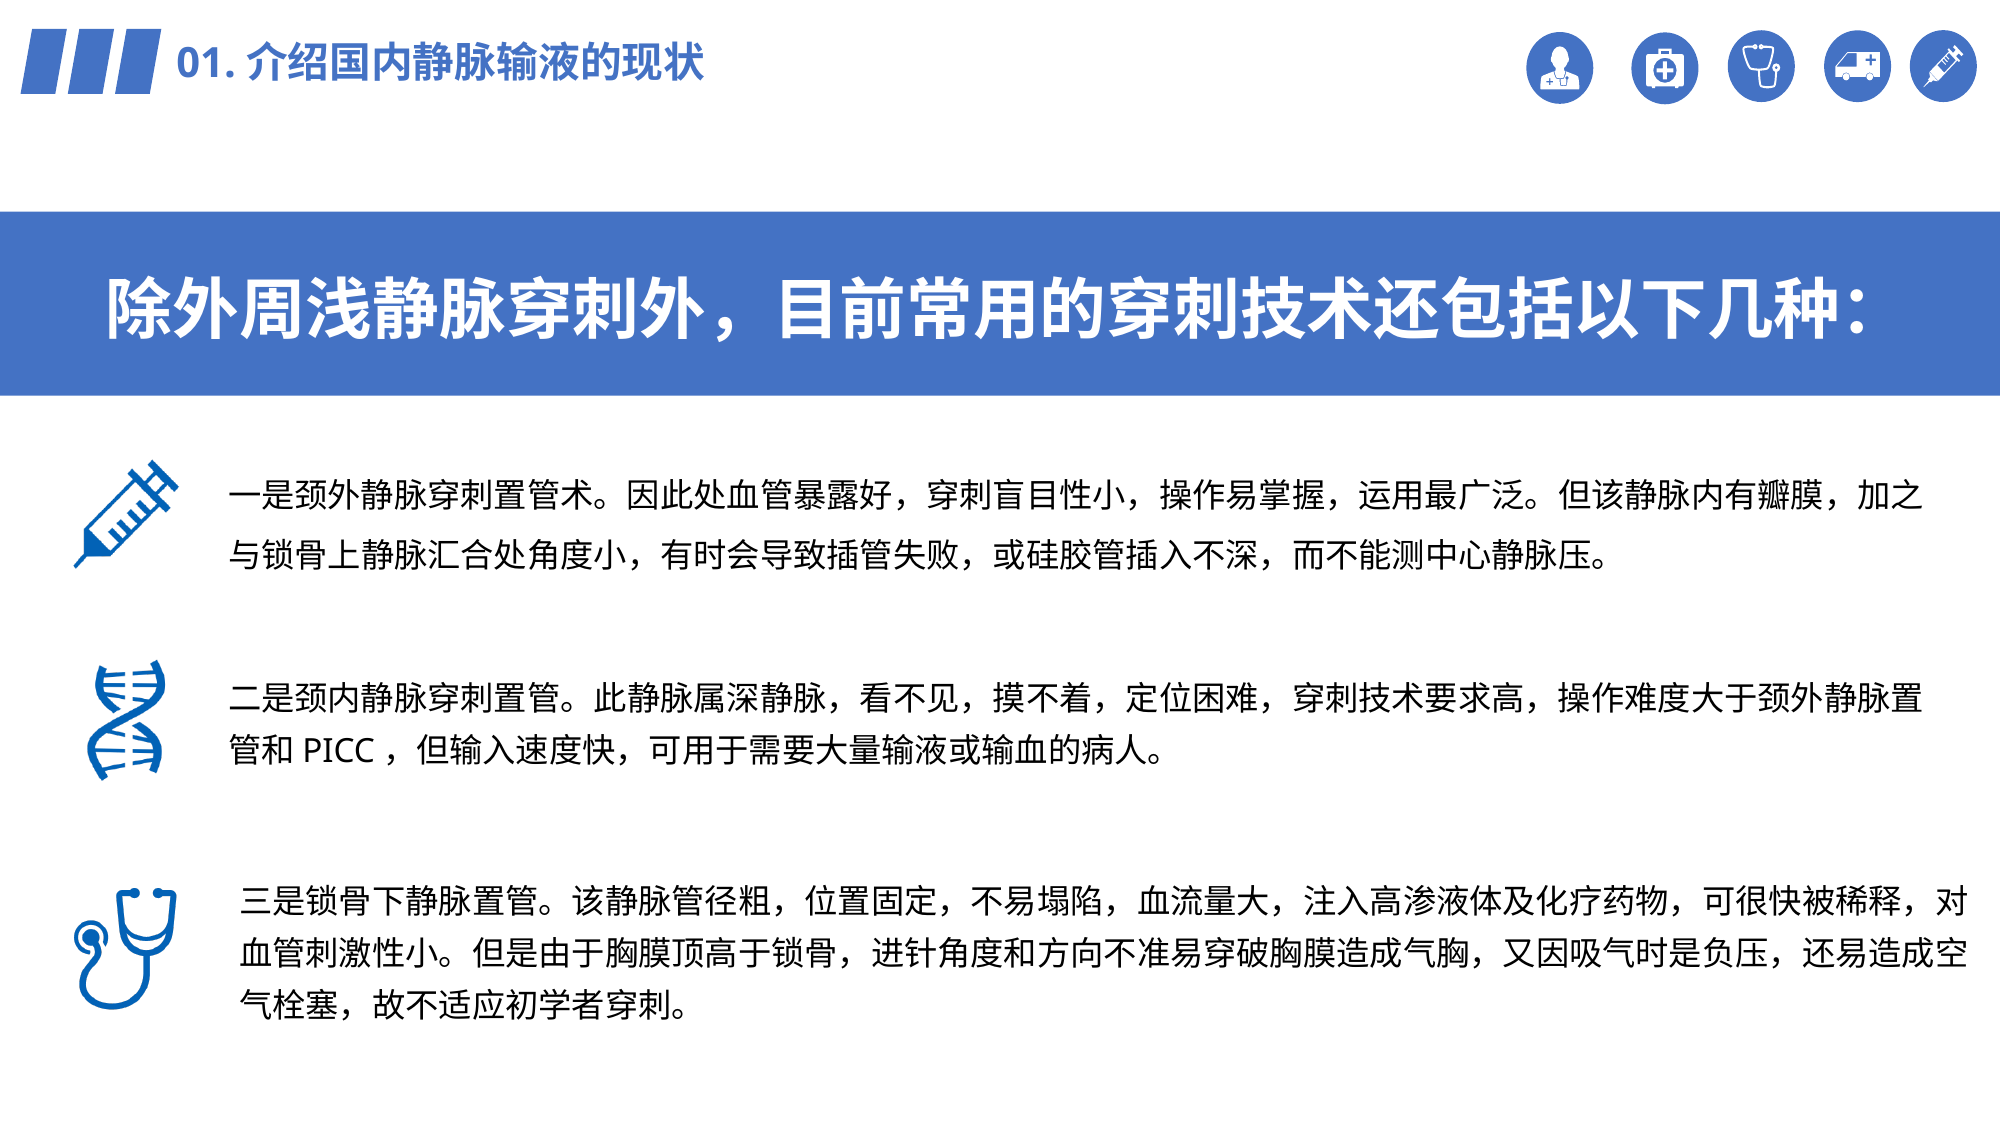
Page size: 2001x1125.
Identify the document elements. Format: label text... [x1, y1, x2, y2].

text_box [63, 447, 1946, 584]
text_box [62, 861, 1996, 1030]
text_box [63, 657, 1946, 783]
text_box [20, 28, 796, 94]
text_box [0, 211, 2000, 397]
text_box 除外周浅静脉穿刺外，目前常用的穿刺技术还包括以下几种： [91, 259, 1939, 355]
